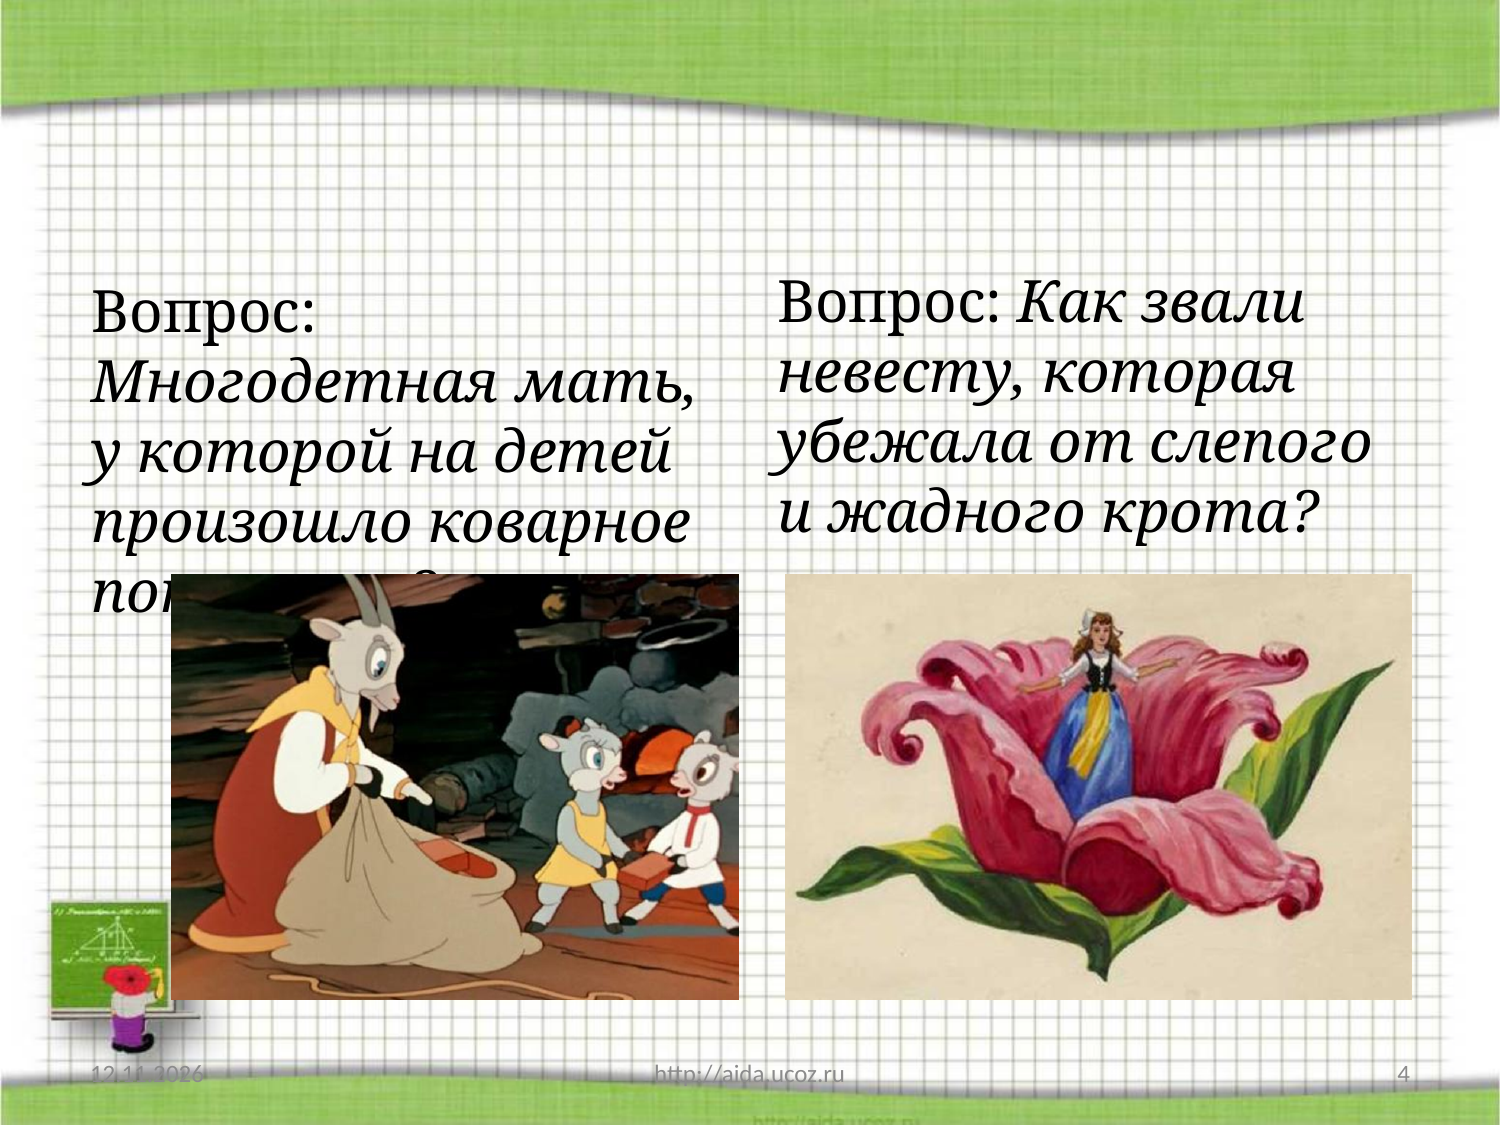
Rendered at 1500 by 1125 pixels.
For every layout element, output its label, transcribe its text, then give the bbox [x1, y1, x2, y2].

footer http://aida.ucoz.ru [512, 1042, 988, 1103]
picture [0, 0, 1500, 1125]
slide_number 4 [1074, 1042, 1425, 1103]
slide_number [75, 1042, 425, 1103]
list Вопрос: Как звали невесту, которая убежала от слепого и жадного крота? [762, 257, 1425, 1000]
title [88, 42, 1439, 231]
list Вопрос: Многодетная мать, у которой на детей произошло коварное покушение? [76, 267, 740, 1010]
